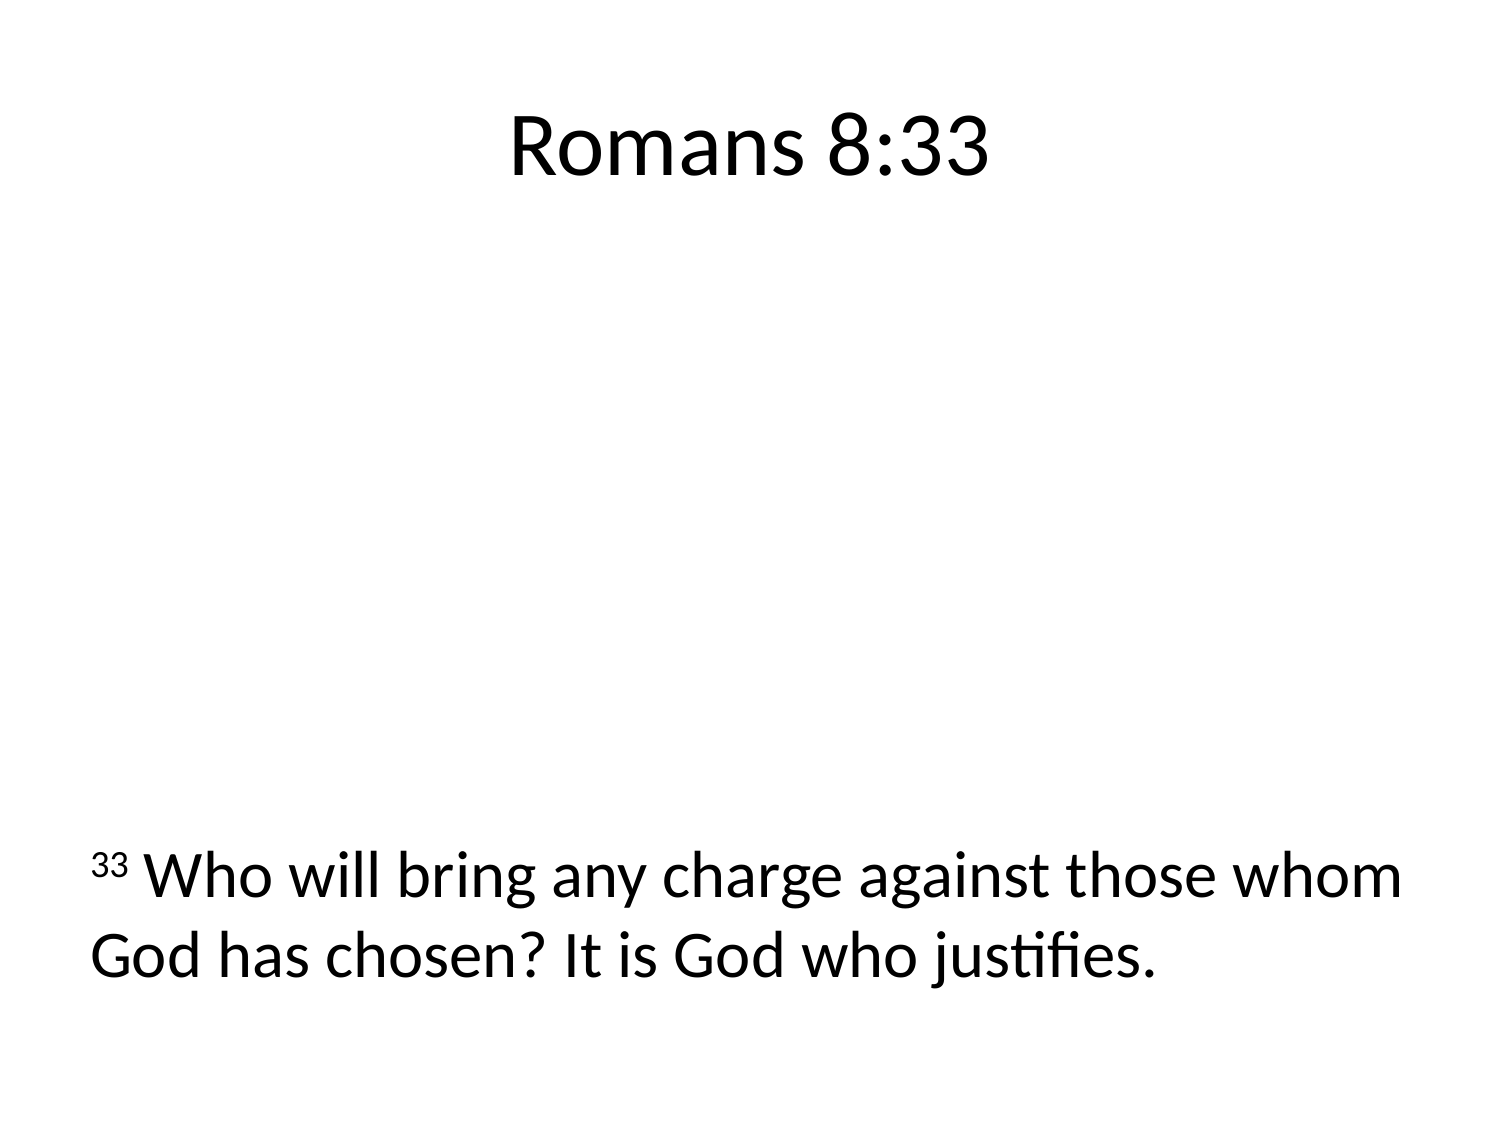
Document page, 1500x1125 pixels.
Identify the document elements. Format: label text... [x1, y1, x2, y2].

title Romans 8:33 [75, 45, 1425, 233]
list 33 Who will bring any charge against those whom God has chosen? It is God who justifies. [75, 262, 1425, 1005]
